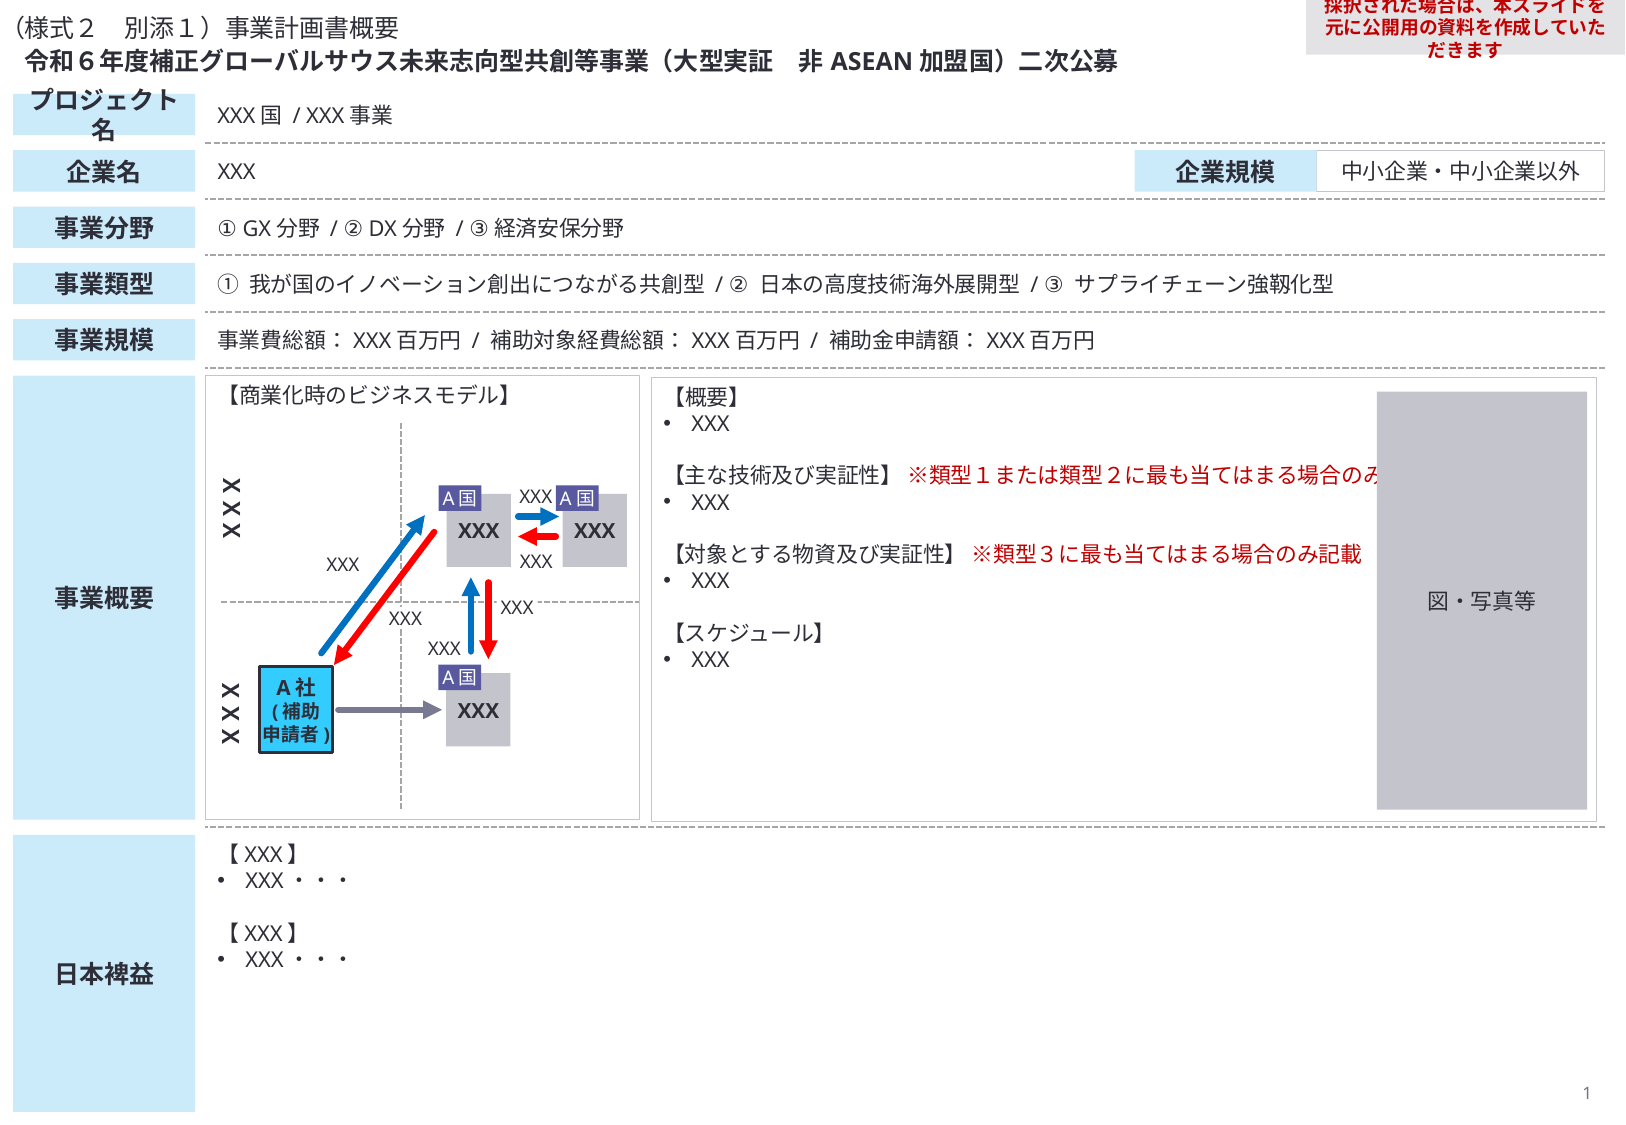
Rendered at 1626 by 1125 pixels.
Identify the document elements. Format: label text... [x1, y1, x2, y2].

text_box 企業規模 [1134, 149, 1317, 192]
text_box 事業分野 [12, 206, 196, 249]
text_box 図・写真等 [1376, 391, 1588, 811]
text_box プロジェクト名 [12, 93, 196, 136]
text_box 事業類型 [12, 262, 196, 305]
text_box 【XXX】 XXX・・・ 【XXX】 XXX・・・ [204, 834, 1606, 1114]
text_box XXX [204, 149, 898, 192]
text_box 事業規模 [12, 318, 196, 361]
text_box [221, 422, 640, 817]
text_box 【商業化時のビジネスモデル】 [204, 375, 640, 820]
text_box 【概要】 XXX 【主な技術及び実証性】 ※類型１または類型２に最も当てはまる場合のみ記載 XXX 【対象とする物資及び実証性】 ※類型３に最も当てはまる場合のみ記載 XXX 【スケジュール】 XXX [650, 376, 1598, 822]
text_box 中小企業・中小企業以外 [1317, 149, 1606, 192]
text_box ① 我が国のイノベーション創出につながる共創型 / ② 日本の高度技術海外展開型 / ③ サプライチェーン強靱化型 [204, 262, 1606, 305]
text_box 採択された場合は、本スライドを元に公開用の資料を作成していただきます [1305, 0, 1625, 55]
text_box 事業概要 [12, 375, 196, 821]
text_box ① GX分野 / ② DX分野 / ③経済安保分野 [204, 206, 1606, 249]
text_box 日本裨益 [12, 834, 196, 1113]
text_box 事業費総額：XXX百万円 / 補助対象経費総額：XXX百万円 / 補助金申請額：XXX百万円 [204, 318, 1606, 361]
text_box XXX国 / XXX事業 [204, 93, 1606, 136]
text_box 企業名 [12, 149, 196, 192]
list （様式２ 別添１）事業計画書概要 令和６年度補正グローバルサウス未来志向型共創等事業（大型実証 非ASEAN加盟国）二次公募 [0, 38, 1147, 80]
